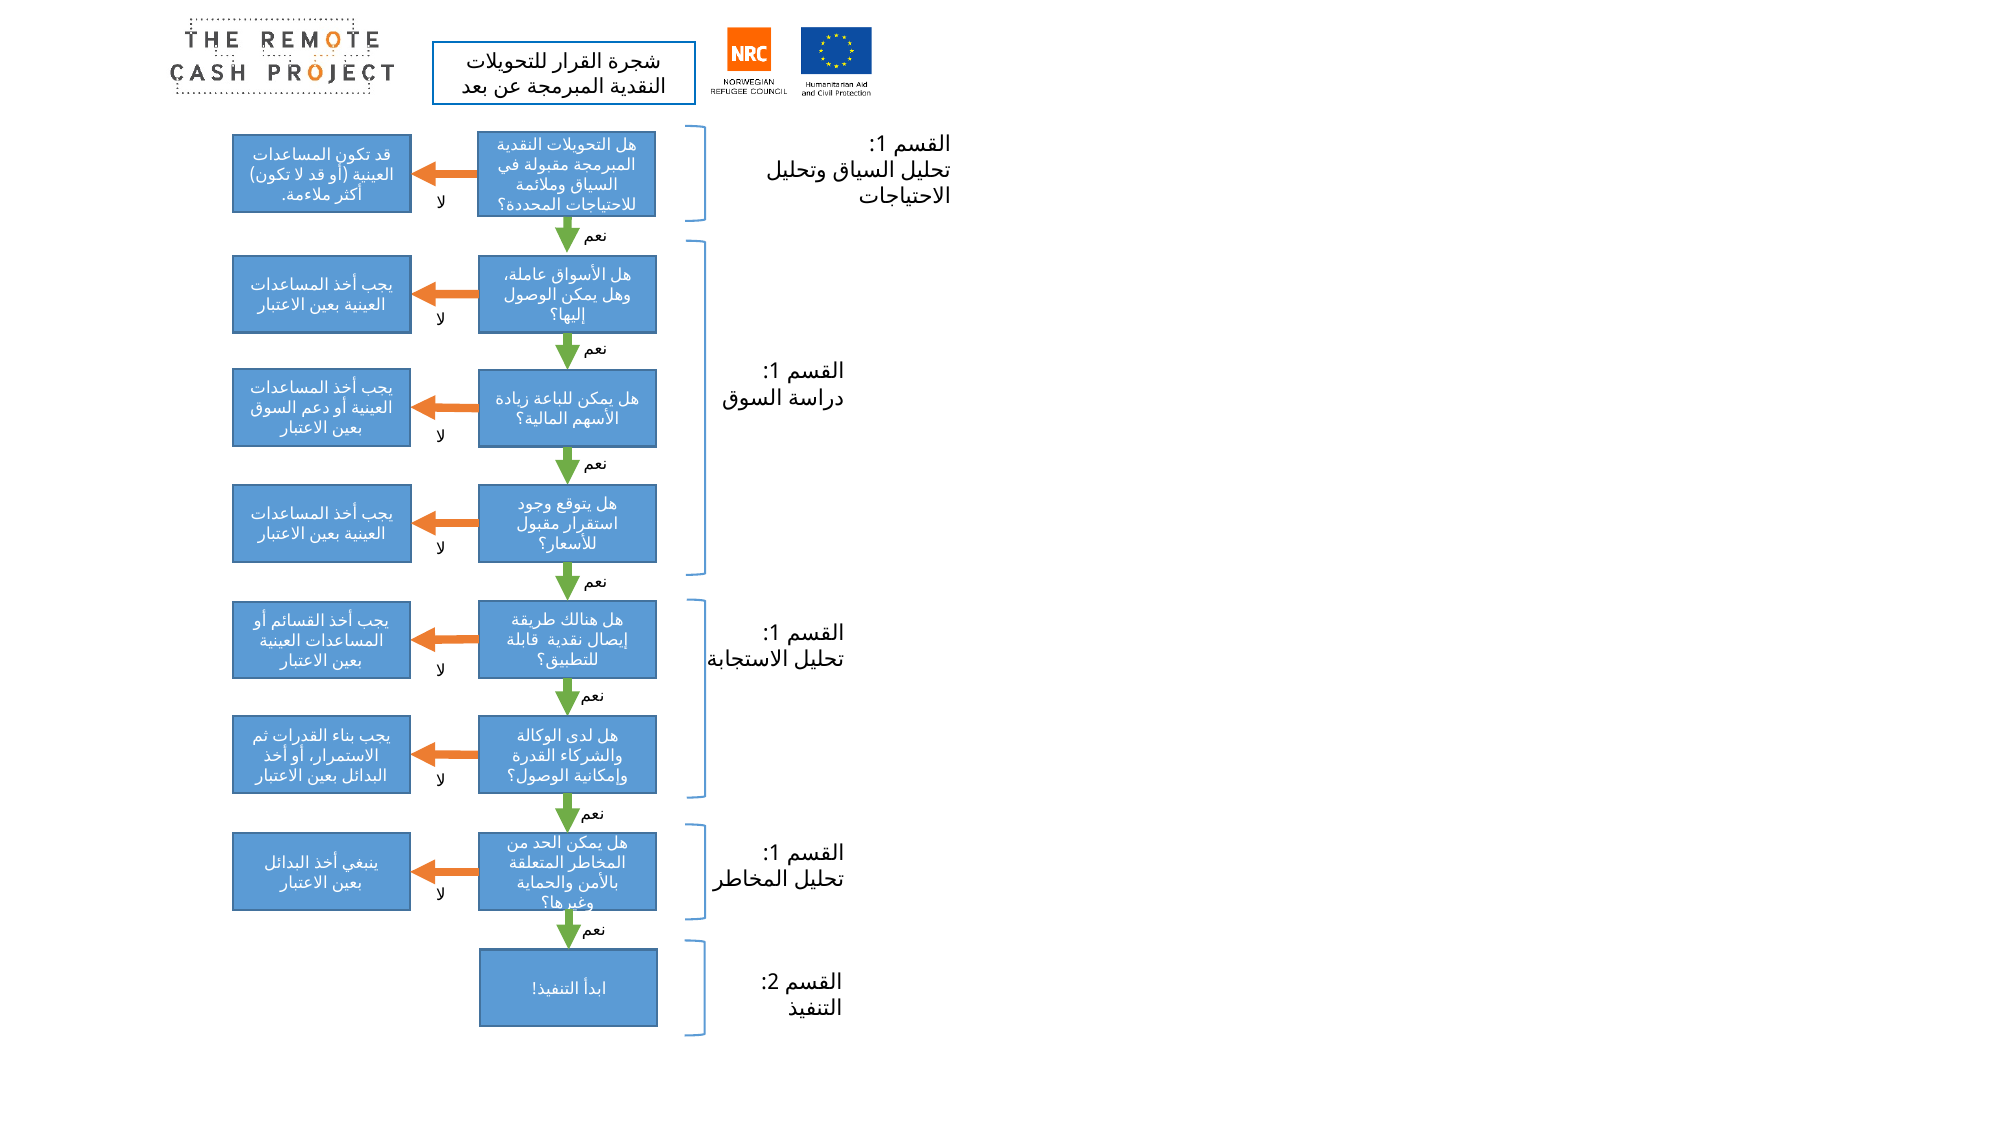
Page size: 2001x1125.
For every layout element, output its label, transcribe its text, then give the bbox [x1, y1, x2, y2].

text_box القسم 1: تحليل الاستجابة [695, 596, 860, 694]
text_box [695, 432, 706, 576]
text_box القسم 2: التنفيذ [593, 945, 858, 1042]
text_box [232, 41, 695, 1027]
text_box القسم 1: تحليل المخاطر [695, 816, 860, 913]
text_box القسم 1: تحليل السياق وتحليل الاحتياجات [701, 120, 967, 217]
picture [166, 12, 398, 100]
picture [701, 21, 887, 100]
text_box [695, 694, 706, 798]
text_box [695, 240, 706, 335]
text_box [695, 913, 706, 920]
text_box القسم 1: دراسة السوق [695, 335, 860, 432]
text_box [684, 940, 706, 1037]
text_box [695, 125, 706, 222]
